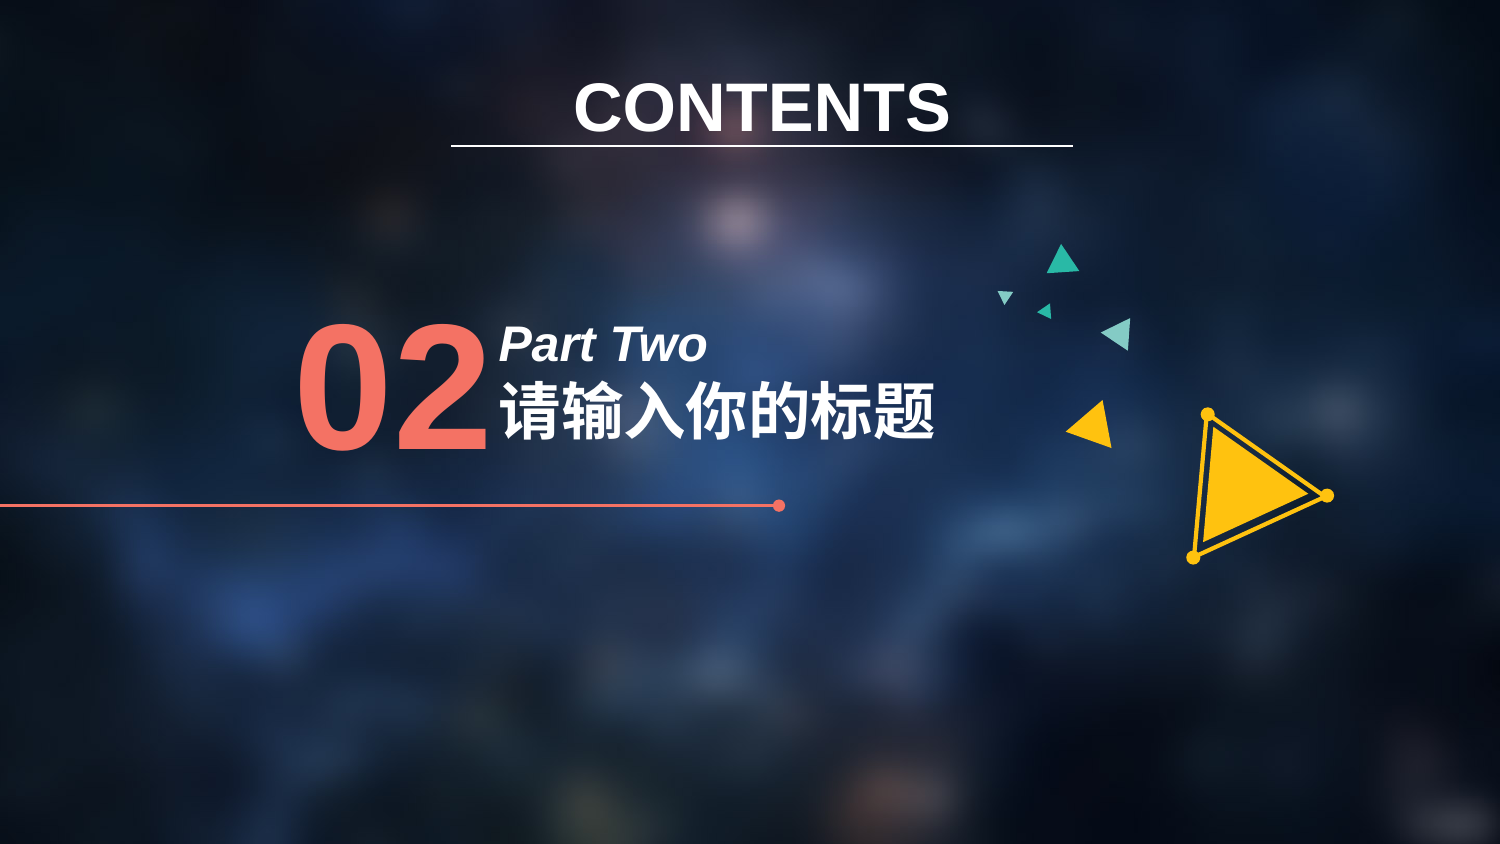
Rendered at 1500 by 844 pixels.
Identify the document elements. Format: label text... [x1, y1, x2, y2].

text_box 02 [293, 269, 494, 486]
text_box CONTENTS [573, 62, 952, 145]
picture [0, 0, 1500, 844]
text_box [969, 282, 1352, 548]
text_box Part Two [487, 305, 725, 377]
text_box 请输入你的标题 [487, 366, 964, 453]
